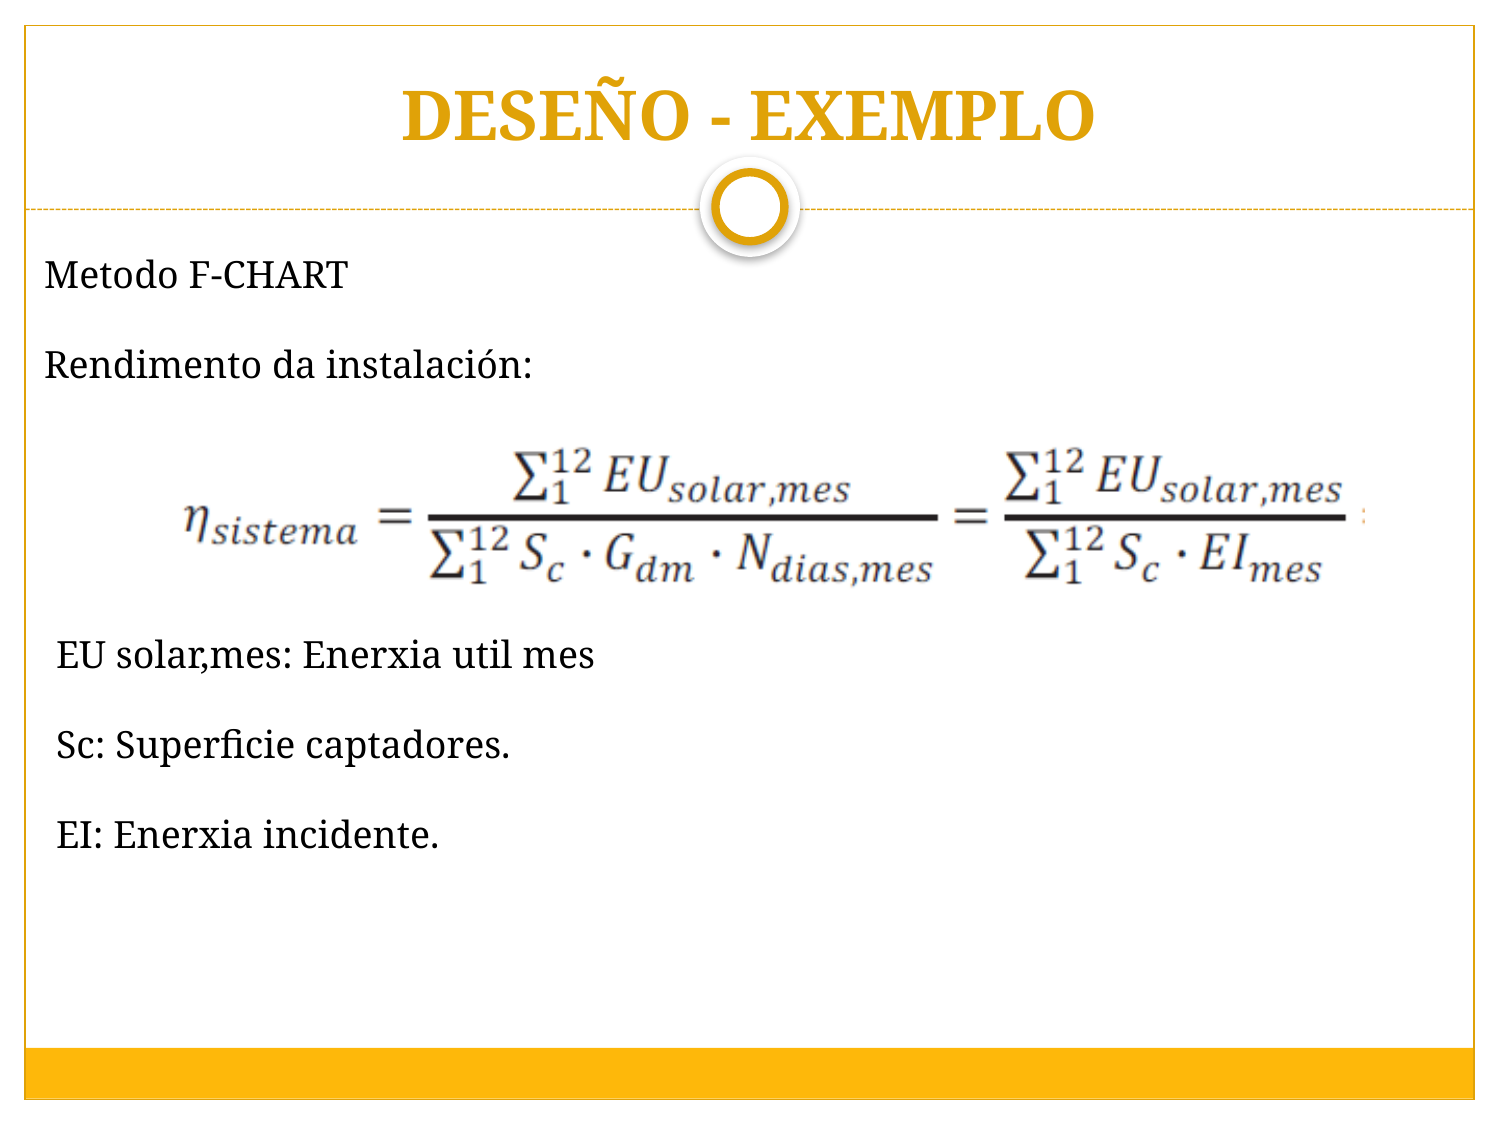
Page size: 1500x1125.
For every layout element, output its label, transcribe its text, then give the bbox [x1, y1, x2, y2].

picture [155, 408, 1365, 599]
text_box Metodo F-CHART Rendimento da instalación: [29, 243, 1459, 394]
text_box EU solar,mes: Enerxia util mes Sc: Superficie captadores. EI: Enerxia incidente. [41, 623, 1471, 864]
title DESEÑO - EXEMPLO [49, 37, 1450, 162]
